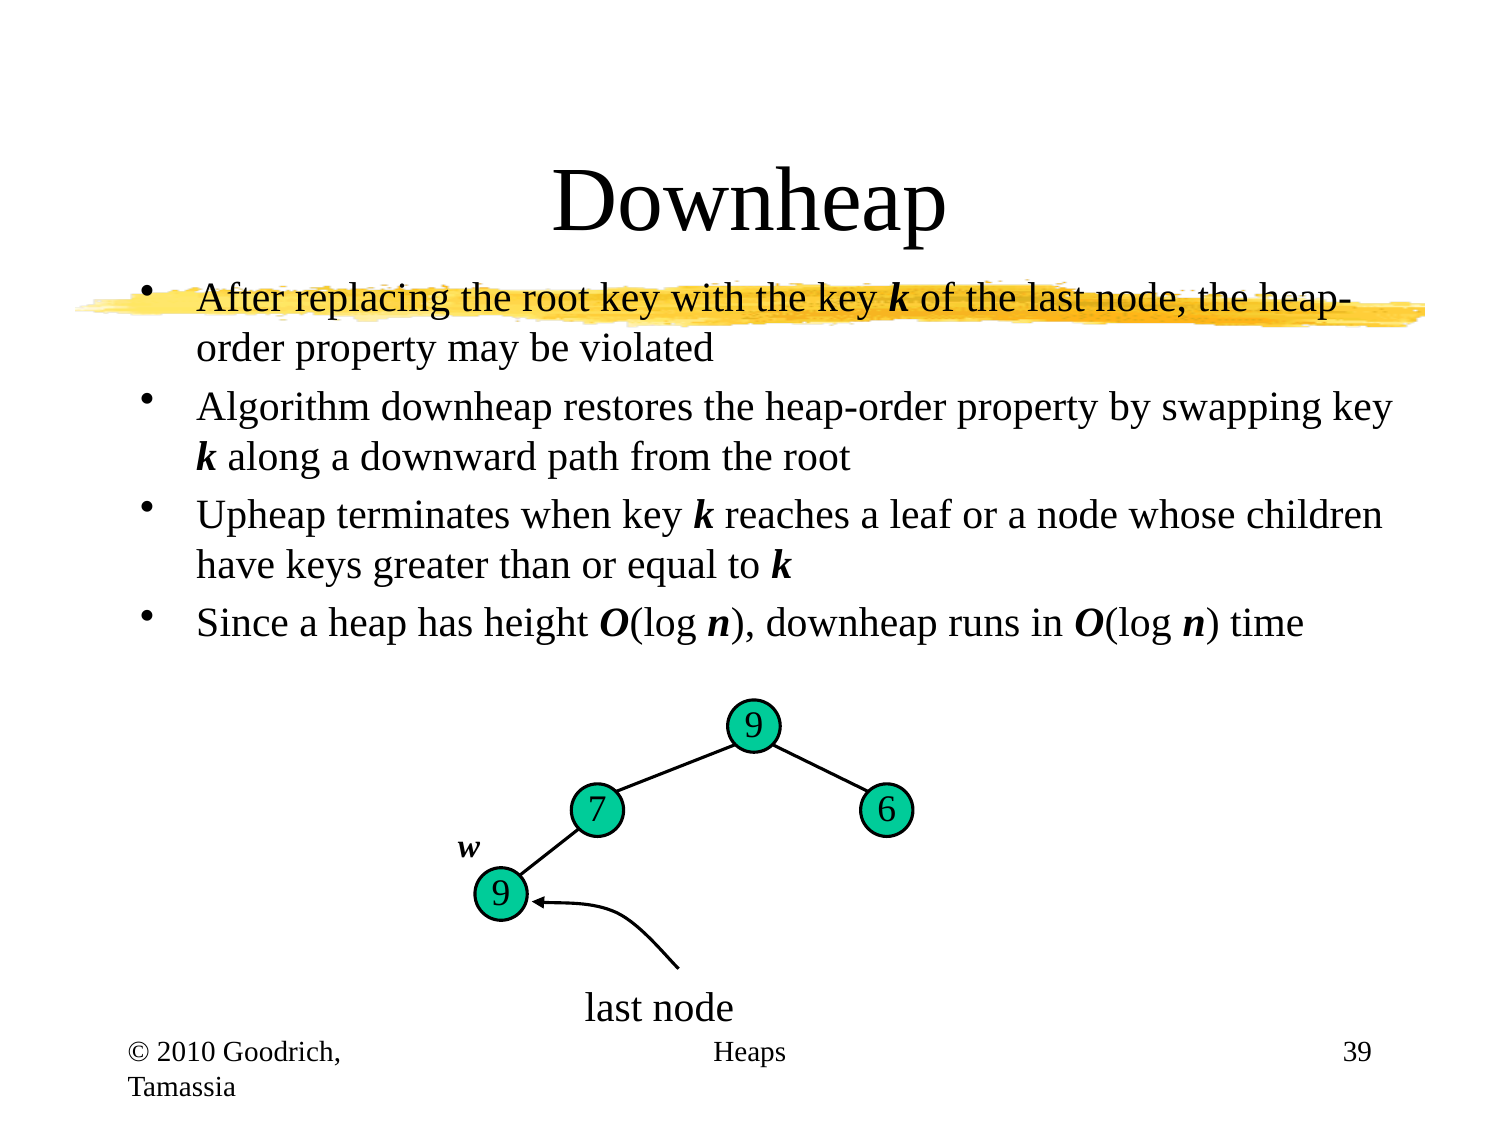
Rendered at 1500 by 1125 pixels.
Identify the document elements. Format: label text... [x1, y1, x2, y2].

slide_number © 2010 Goodrich, Tamassia [112, 1024, 426, 1101]
text_box 7 [571, 783, 624, 837]
picture [75, 274, 124, 338]
text_box 6 [860, 783, 913, 837]
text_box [615, 745, 736, 791]
slide_number 39 [1074, 1024, 1388, 1101]
text_box [531, 896, 679, 969]
text_box last node [569, 972, 750, 1038]
text_box 9 [727, 699, 781, 753]
text_box w [443, 817, 496, 872]
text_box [772, 745, 869, 791]
list After replacing the root key with the key k of the last node, the heap-order property may be violated Algorithm downheap restores the heap-order property by swapping key k along a downward path from the root Upheap terminates when key k reaches a leaf or a node whose children have keys greater than or equal to k Since a heap has height O(log n), downheap runs in O(log n) time [124, 262, 1438, 663]
footer Heaps [512, 1024, 988, 1101]
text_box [519, 829, 580, 875]
title Downheap [112, 99, 1388, 288]
text_box 9 [474, 867, 528, 921]
